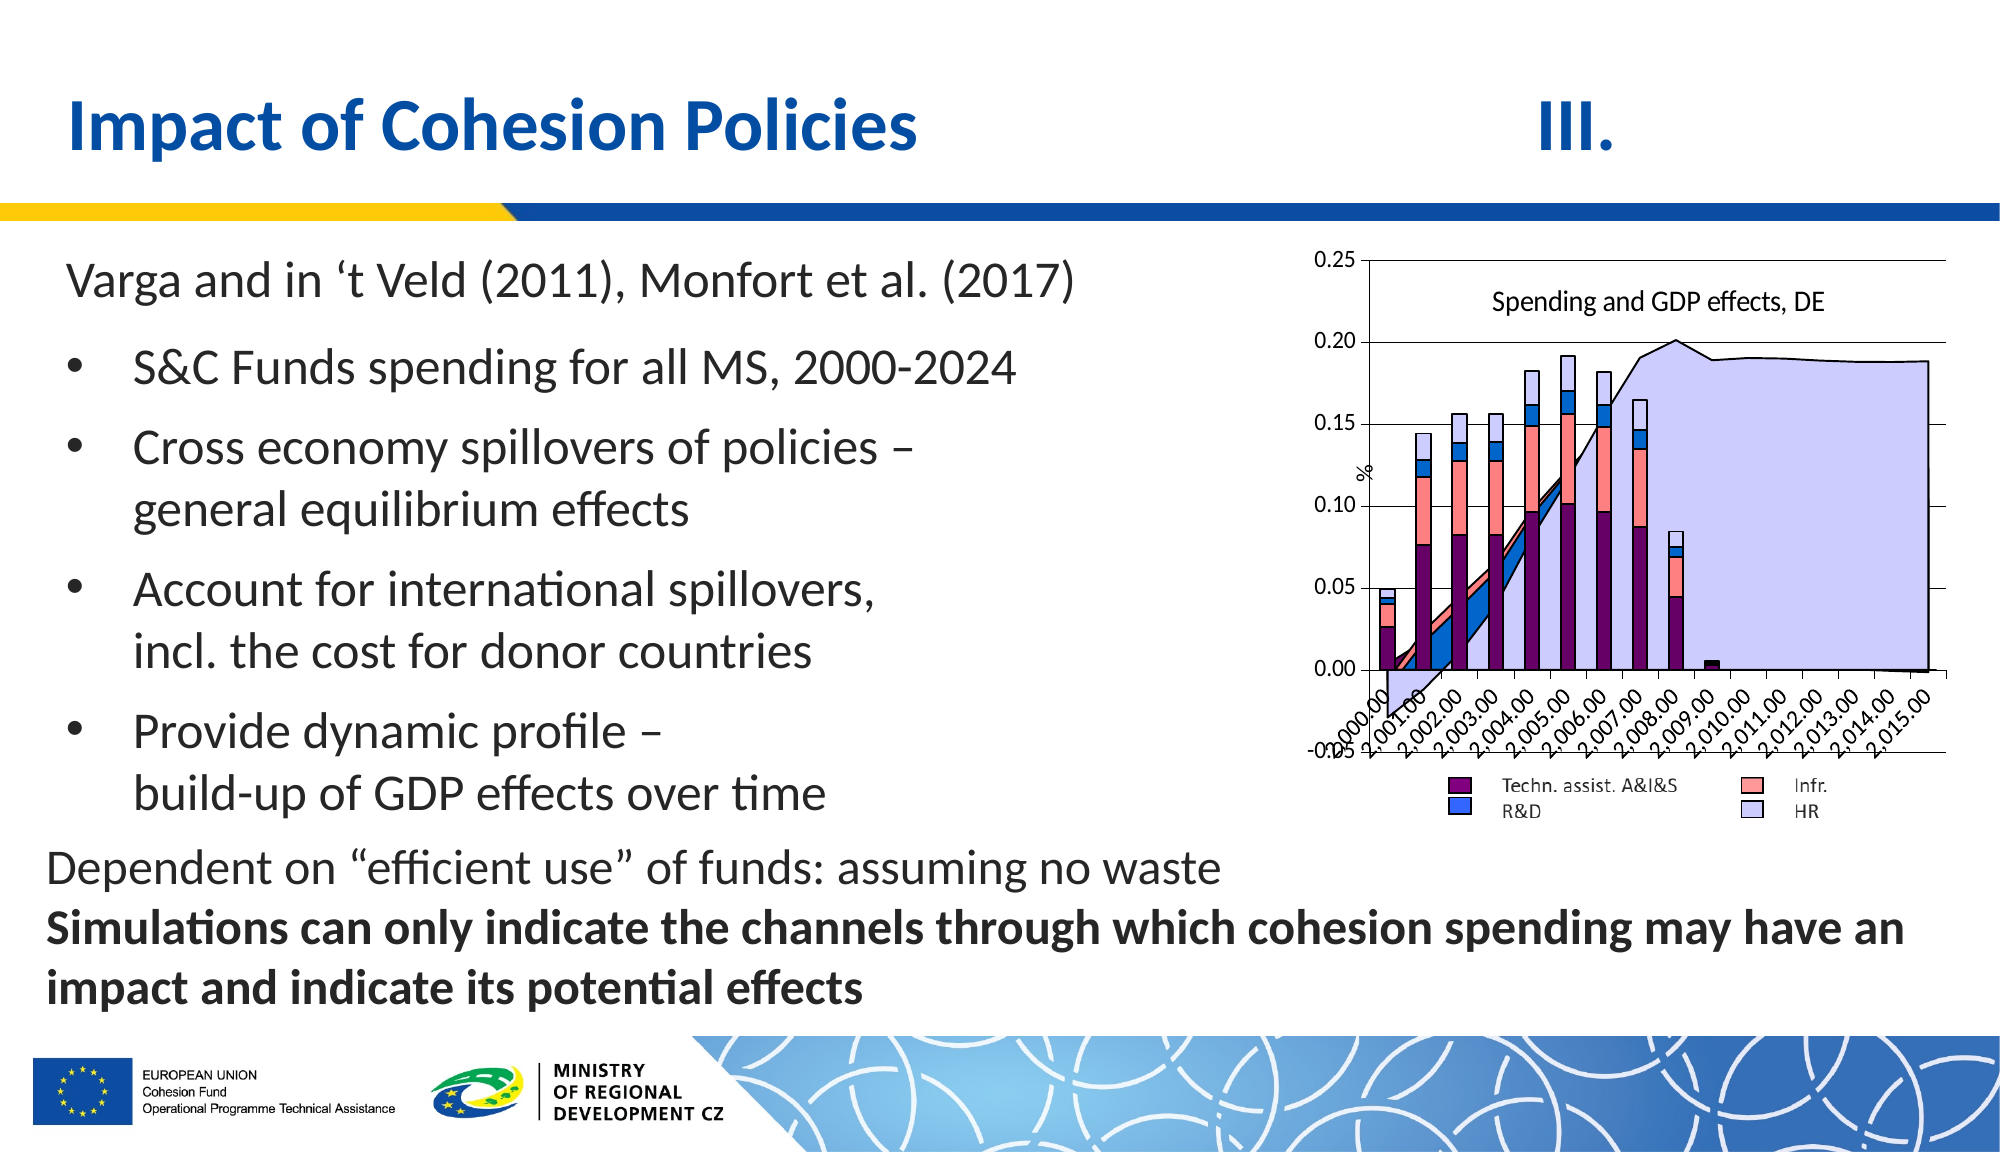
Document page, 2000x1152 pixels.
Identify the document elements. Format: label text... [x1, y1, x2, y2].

chart [1306, 237, 1949, 767]
title Impact of Cohesion Policies III. [47, 44, 1949, 197]
picture [0, 1036, 2000, 1152]
text_box Dependent on “efficient use” of funds: assuming no waste Simulations can only indicate the channels through which cohesion spending may have an impact and indicate its potential effects [31, 827, 1933, 1022]
picture [1448, 765, 1882, 838]
picture [0, 203, 2000, 221]
list Varga and in ‘t Veld (2011), Monfort et al. (2017) S&C Funds spending for all MS, 2000-2024 Cross economy spillovers of policies – general equilibrium effects Account for international spillovers, incl. the cost for donor countries Provide dynamic profile – build-up of GDP effects over time [45, 235, 1254, 827]
